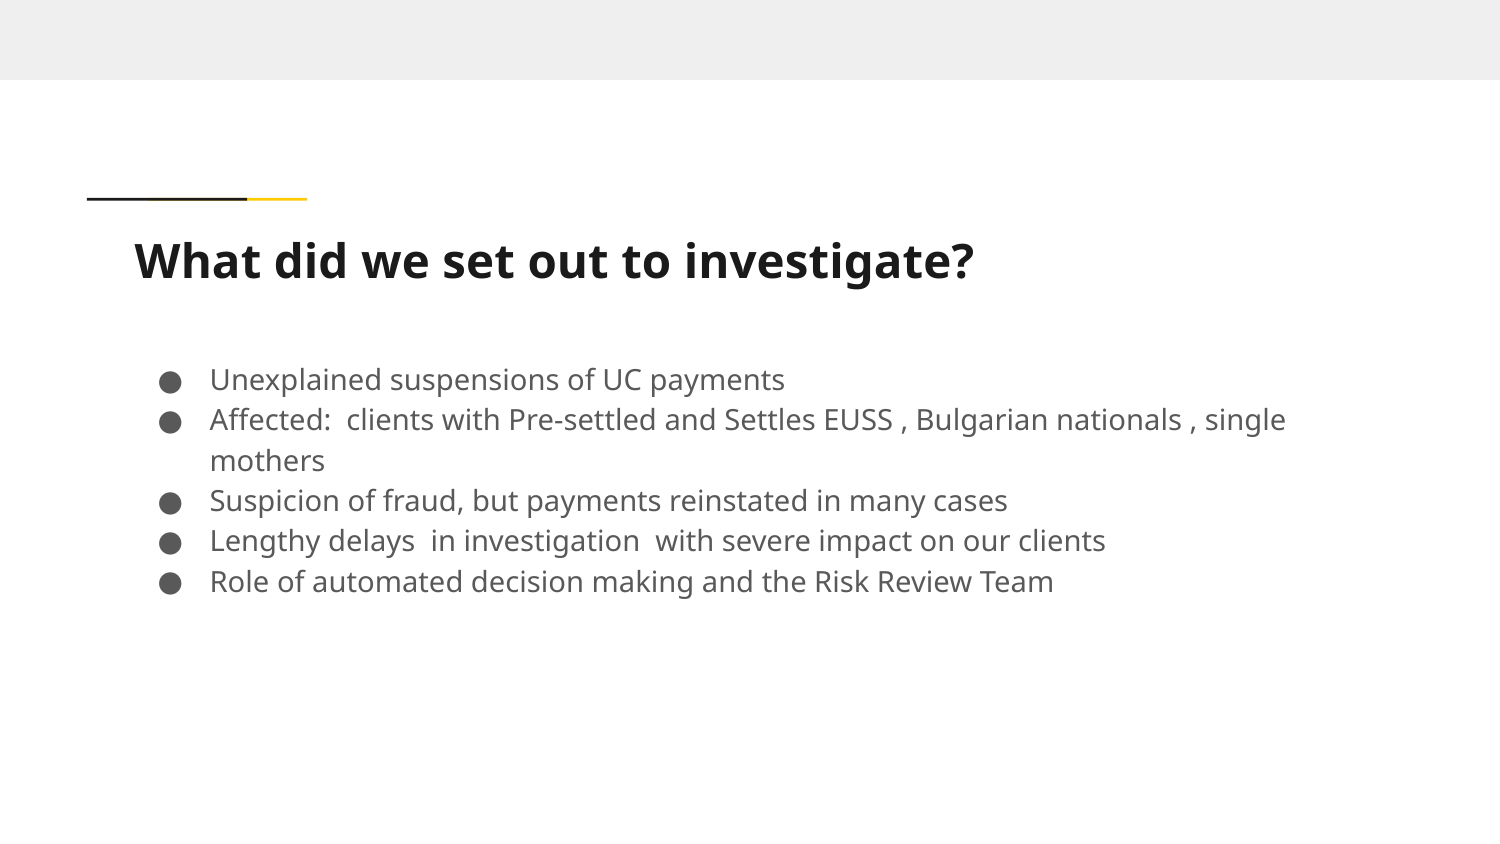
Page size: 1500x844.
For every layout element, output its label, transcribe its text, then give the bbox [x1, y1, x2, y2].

list Unexplained suspensions of UC payments Affected: clients with Pre-settled and Settles EUSS , Bulgarian nationals , single mothers Suspicion of fraud, but payments reinstated in many cases Lengthy delays in investigation with severe impact on our clients Role of automated decision making and the Risk Review Team [119, 341, 1381, 712]
title What did we set out to investigate? [119, 216, 1381, 305]
